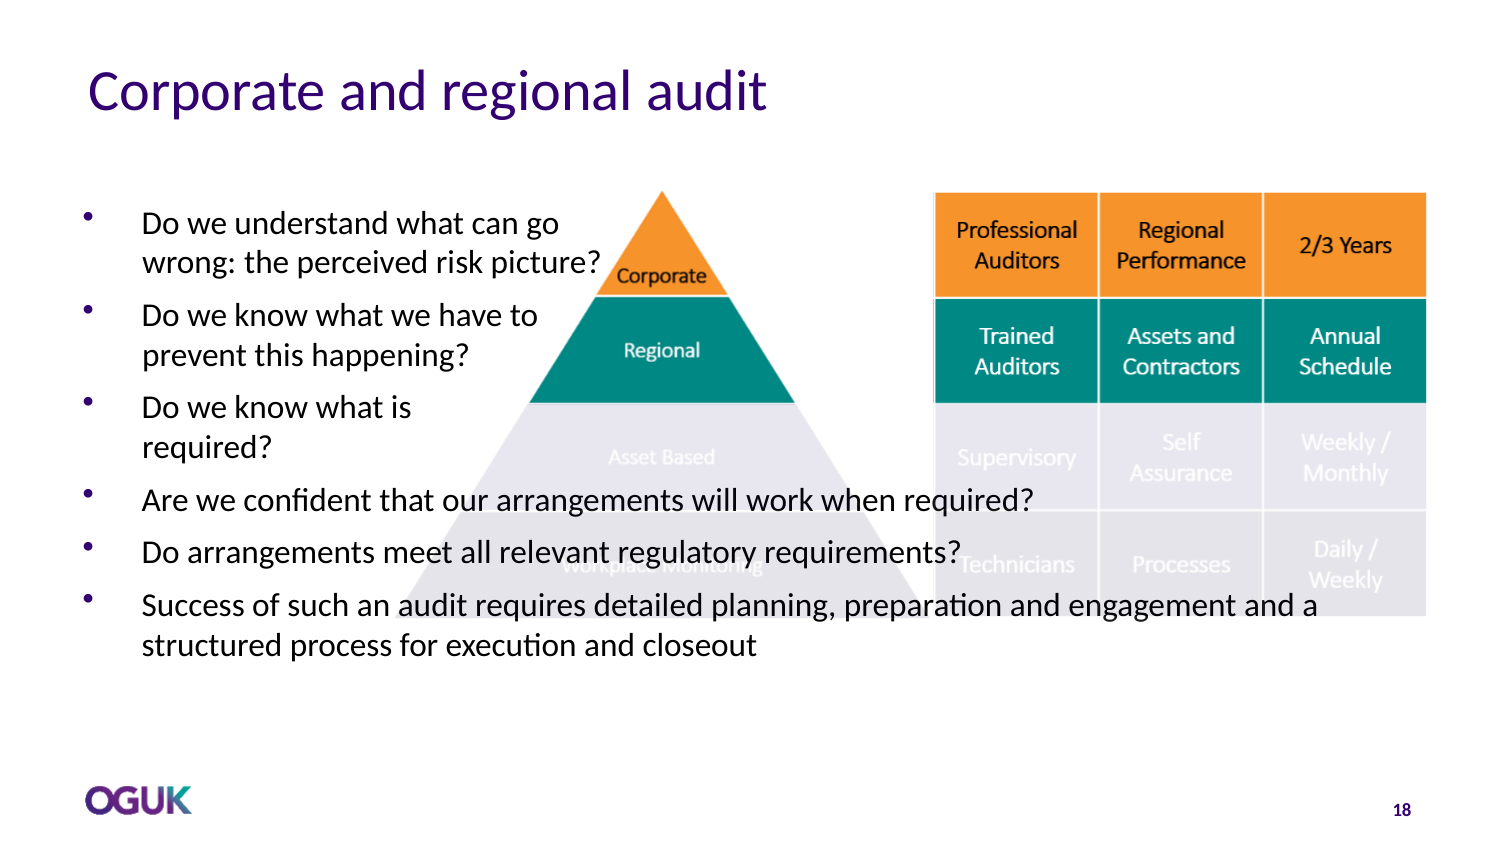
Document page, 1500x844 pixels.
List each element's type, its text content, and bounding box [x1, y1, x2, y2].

picture [76, 778, 200, 822]
list Do we understand what can go wrong: the perceived risk picture? Do we know what we have to prevent this happening? Do we know what is required? Are we confident that our arrangements will work when required? Do arrangements meet all relevant regulatory requirements? Success of such an audit requires detailed planning, preparation and engagement and a structured process for execution and closeout [82, 200, 388, 545]
title Corporate and regional audit [88, 38, 1412, 145]
picture [388, 189, 1431, 621]
slide_number 18 [1352, 800, 1412, 818]
